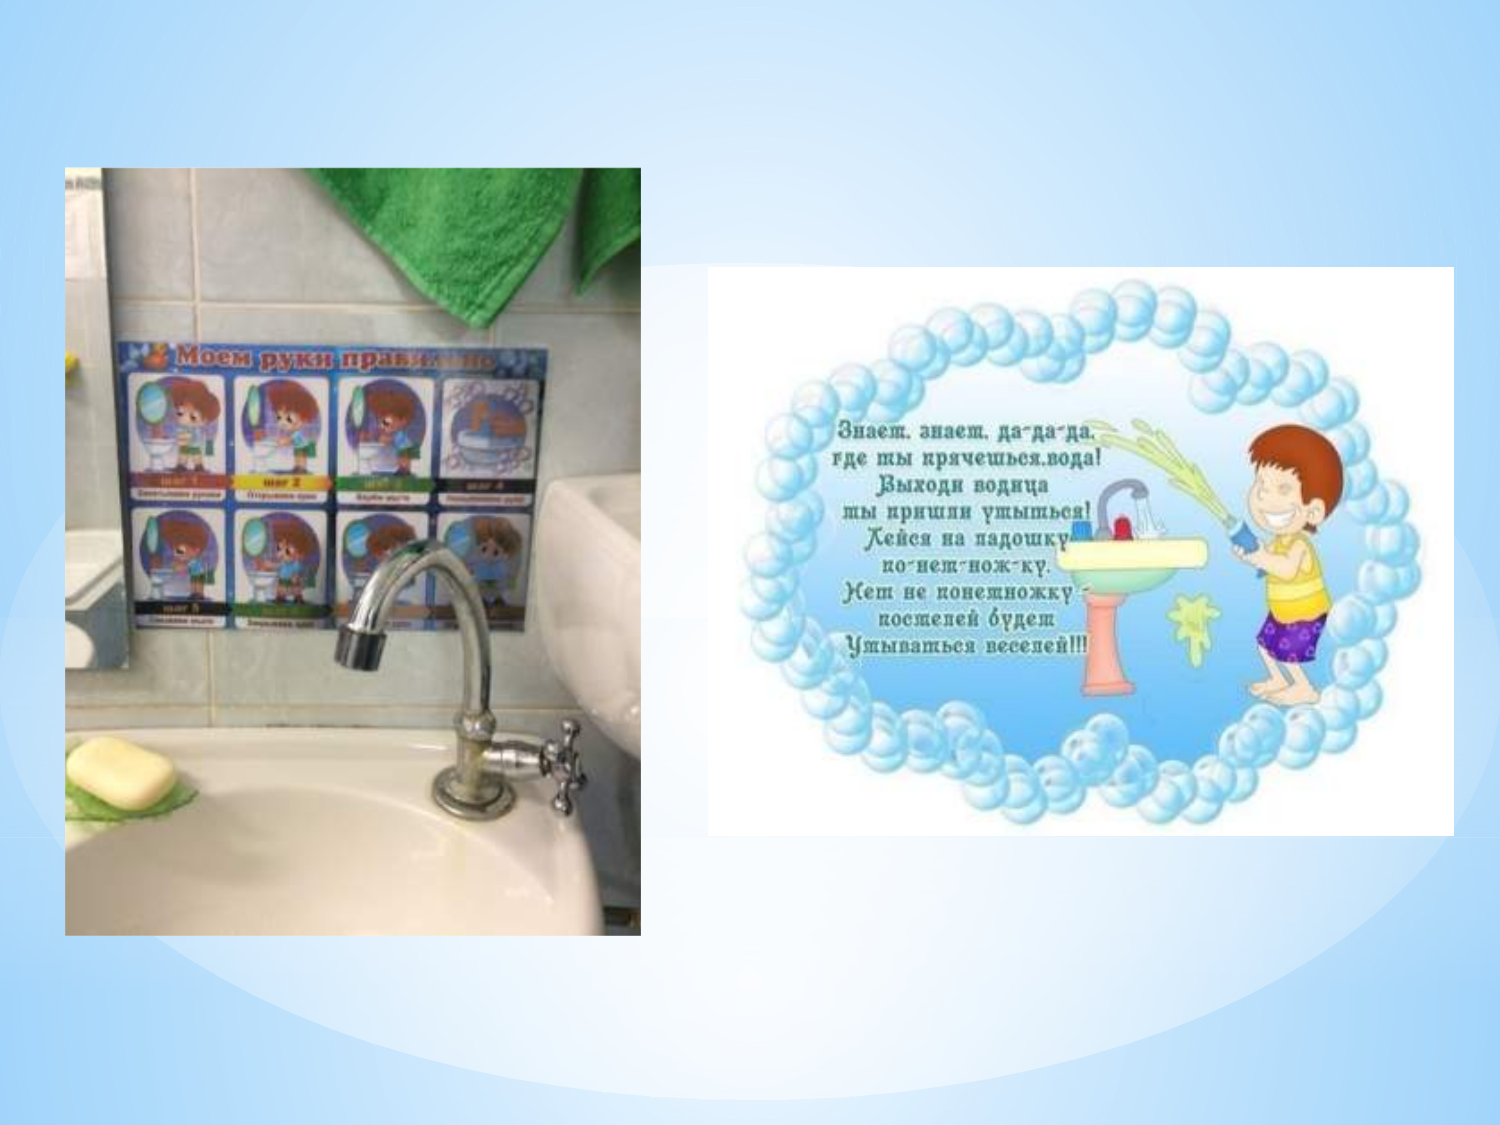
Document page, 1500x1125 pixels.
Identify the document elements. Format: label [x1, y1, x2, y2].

picture [0, 169, 1454, 935]
